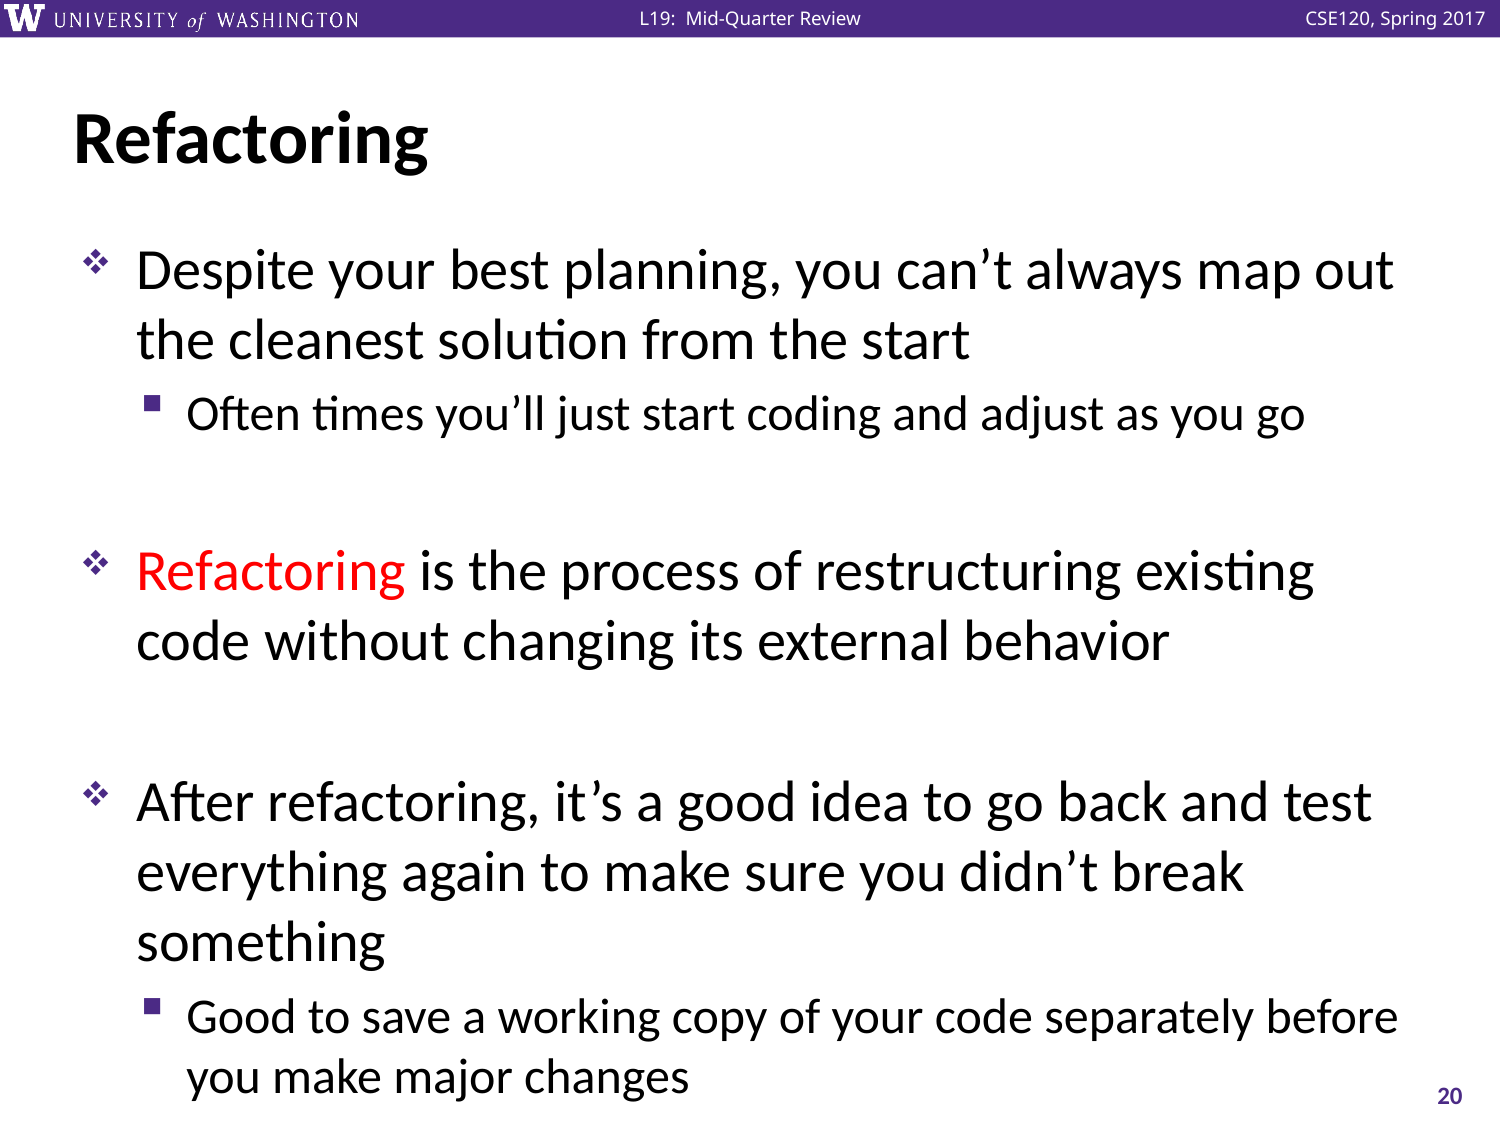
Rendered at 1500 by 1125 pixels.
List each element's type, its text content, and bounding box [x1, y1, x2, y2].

list Despite your best planning, you can’t always map out the cleanest solution from the start Often times you’ll just start coding and adjust as you go Refactoring is the process of restructuring existing code without changing its external behavior After refactoring, it’s a good idea to go back and test everything again to make sure you didn’t break something Good to save a working copy of your code separately before you make major changes [64, 223, 1438, 1040]
title Refactoring [58, 71, 1438, 197]
slide_number 20 [1400, 1065, 1500, 1125]
picture [4, 4, 358, 32]
